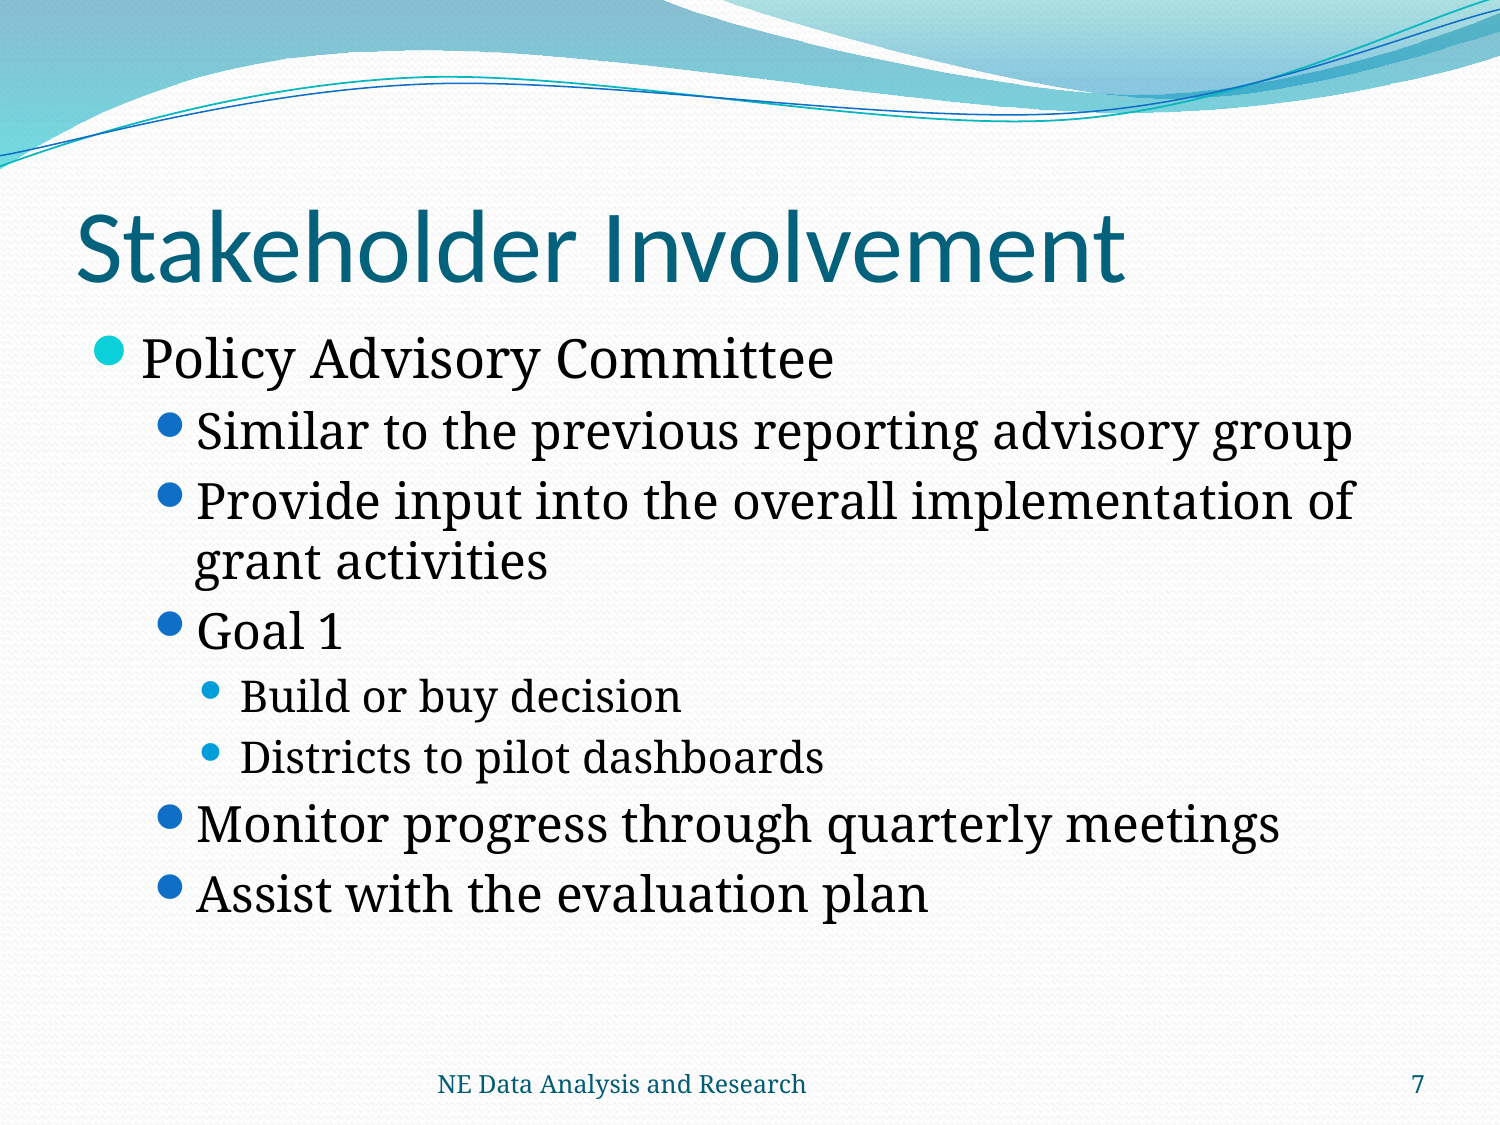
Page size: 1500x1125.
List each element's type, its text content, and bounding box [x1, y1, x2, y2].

slide_number 7 [1299, 1042, 1425, 1103]
footer NE Data Analysis and Research [437, 1042, 988, 1103]
list Policy Advisory Committee Similar to the previous reporting advisory group Provide input into the overall implementation of grant activities Goal 1 Build or buy decision Districts to pilot dashboards Monitor progress through quarterly meetings Assist with the evaluation plan [75, 317, 1425, 1038]
title Stakeholder Involvement [75, 115, 1425, 303]
